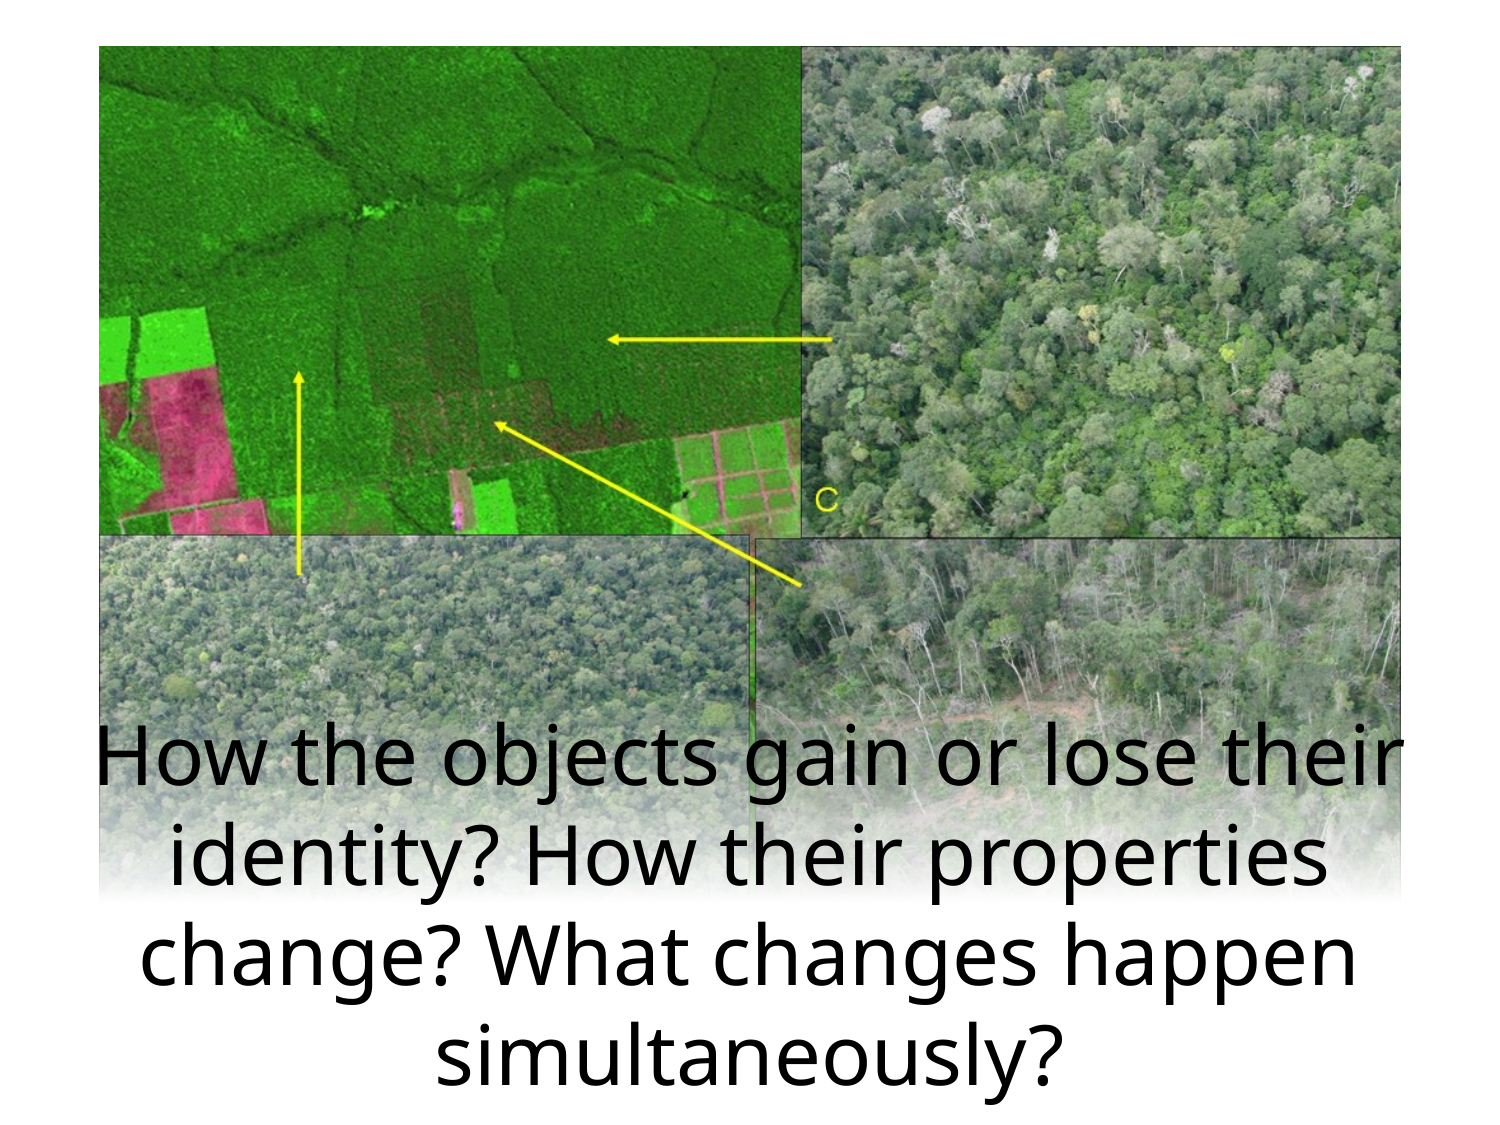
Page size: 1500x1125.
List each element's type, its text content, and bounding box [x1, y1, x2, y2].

picture [99, 46, 1401, 1023]
title How the objects gain or lose their identity? How their properties change? What changes happen simultaneously? [0, 691, 1500, 1114]
